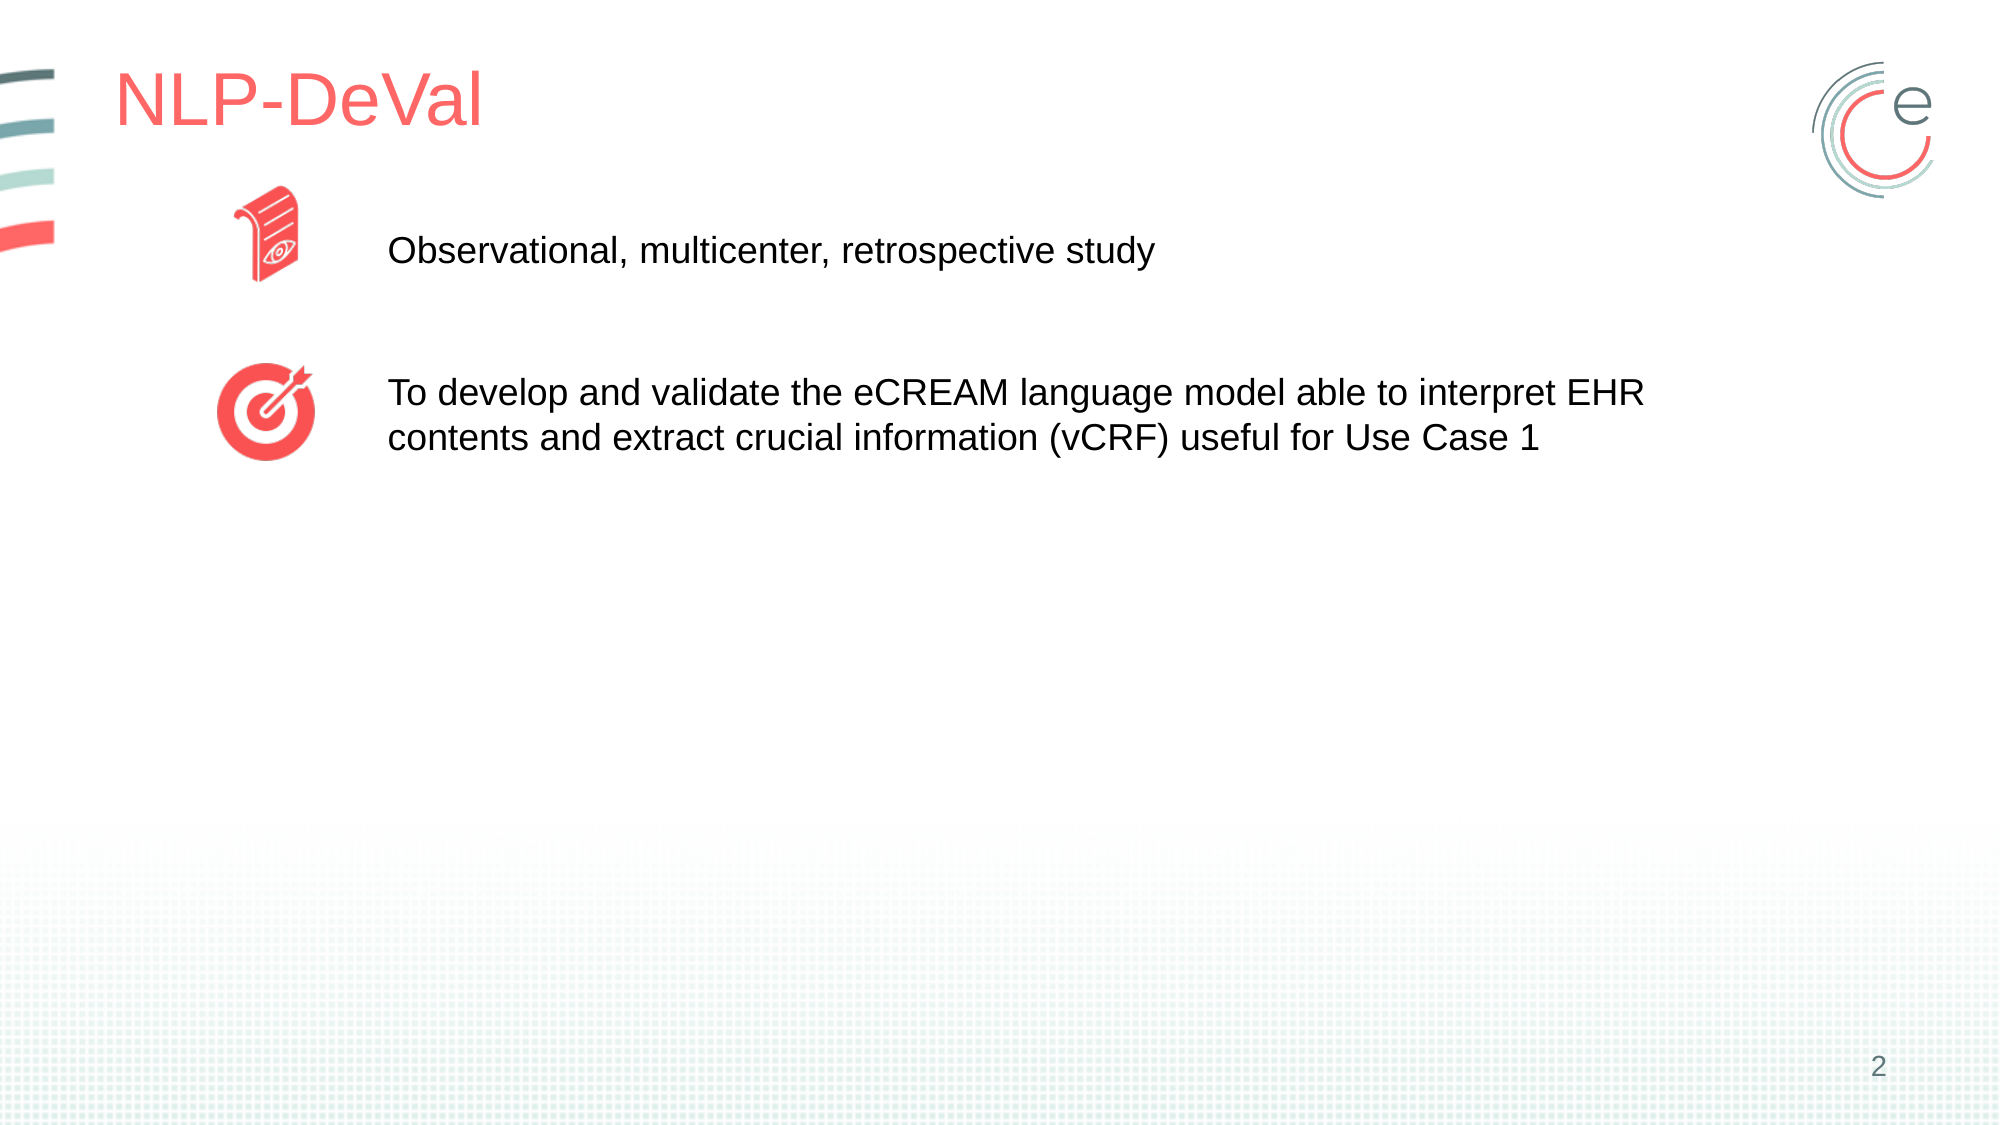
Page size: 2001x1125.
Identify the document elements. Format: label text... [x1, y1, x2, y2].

picture [0, 0, 2001, 1125]
text_box To develop and validate the eCREAM language model able to interpret EHR contents and extract crucial information (vCRF) useful for Use Case 1 [372, 360, 1707, 466]
text_box NLP-DeVal [99, 52, 1900, 197]
text_box Observational, multicenter, retrospective study [372, 196, 1661, 279]
